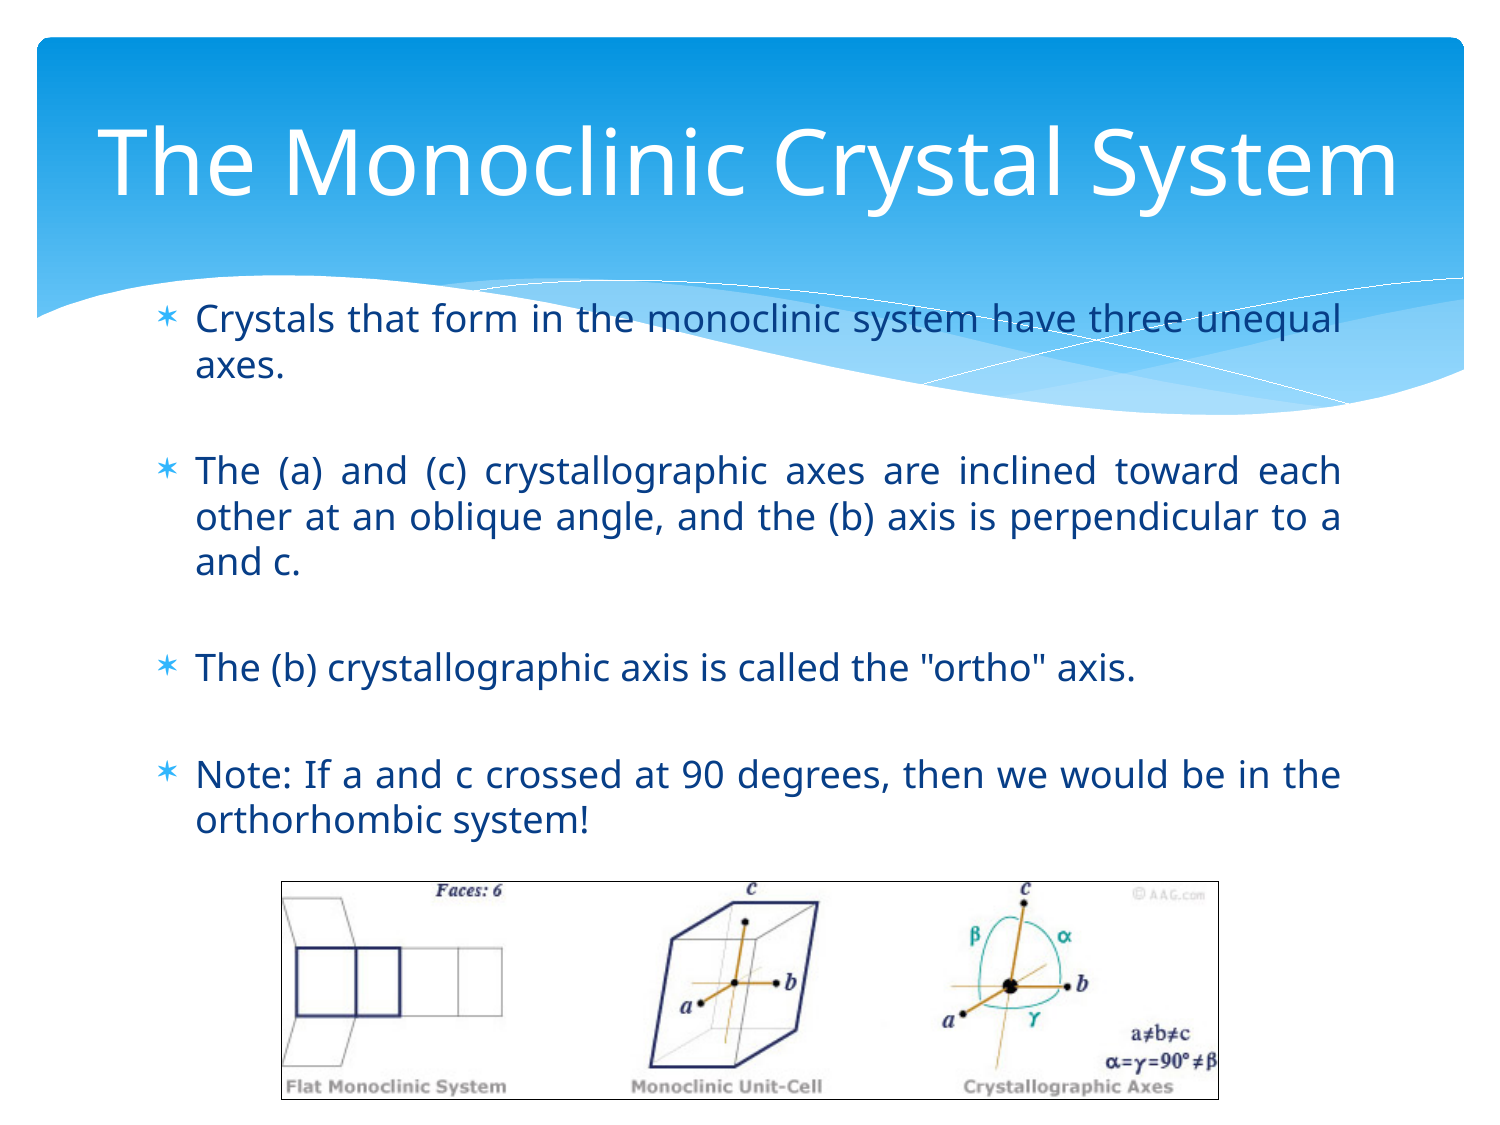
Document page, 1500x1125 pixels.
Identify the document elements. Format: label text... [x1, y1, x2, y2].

title The Monoclinic Crystal System [75, 55, 1425, 261]
list Crystals that form in the monoclinic system have three unequal axes. The (a) and (c) crystallographic axes are inclined toward each other at an oblique angle, and the (b) axis is perpendicular to a and c. The (b) crystallographic axis is called the "ortho" axis. Note: If a and c crossed at 90 degrees, then we would be in the orthorhombic system! [143, 287, 1359, 854]
picture [281, 880, 1219, 1101]
